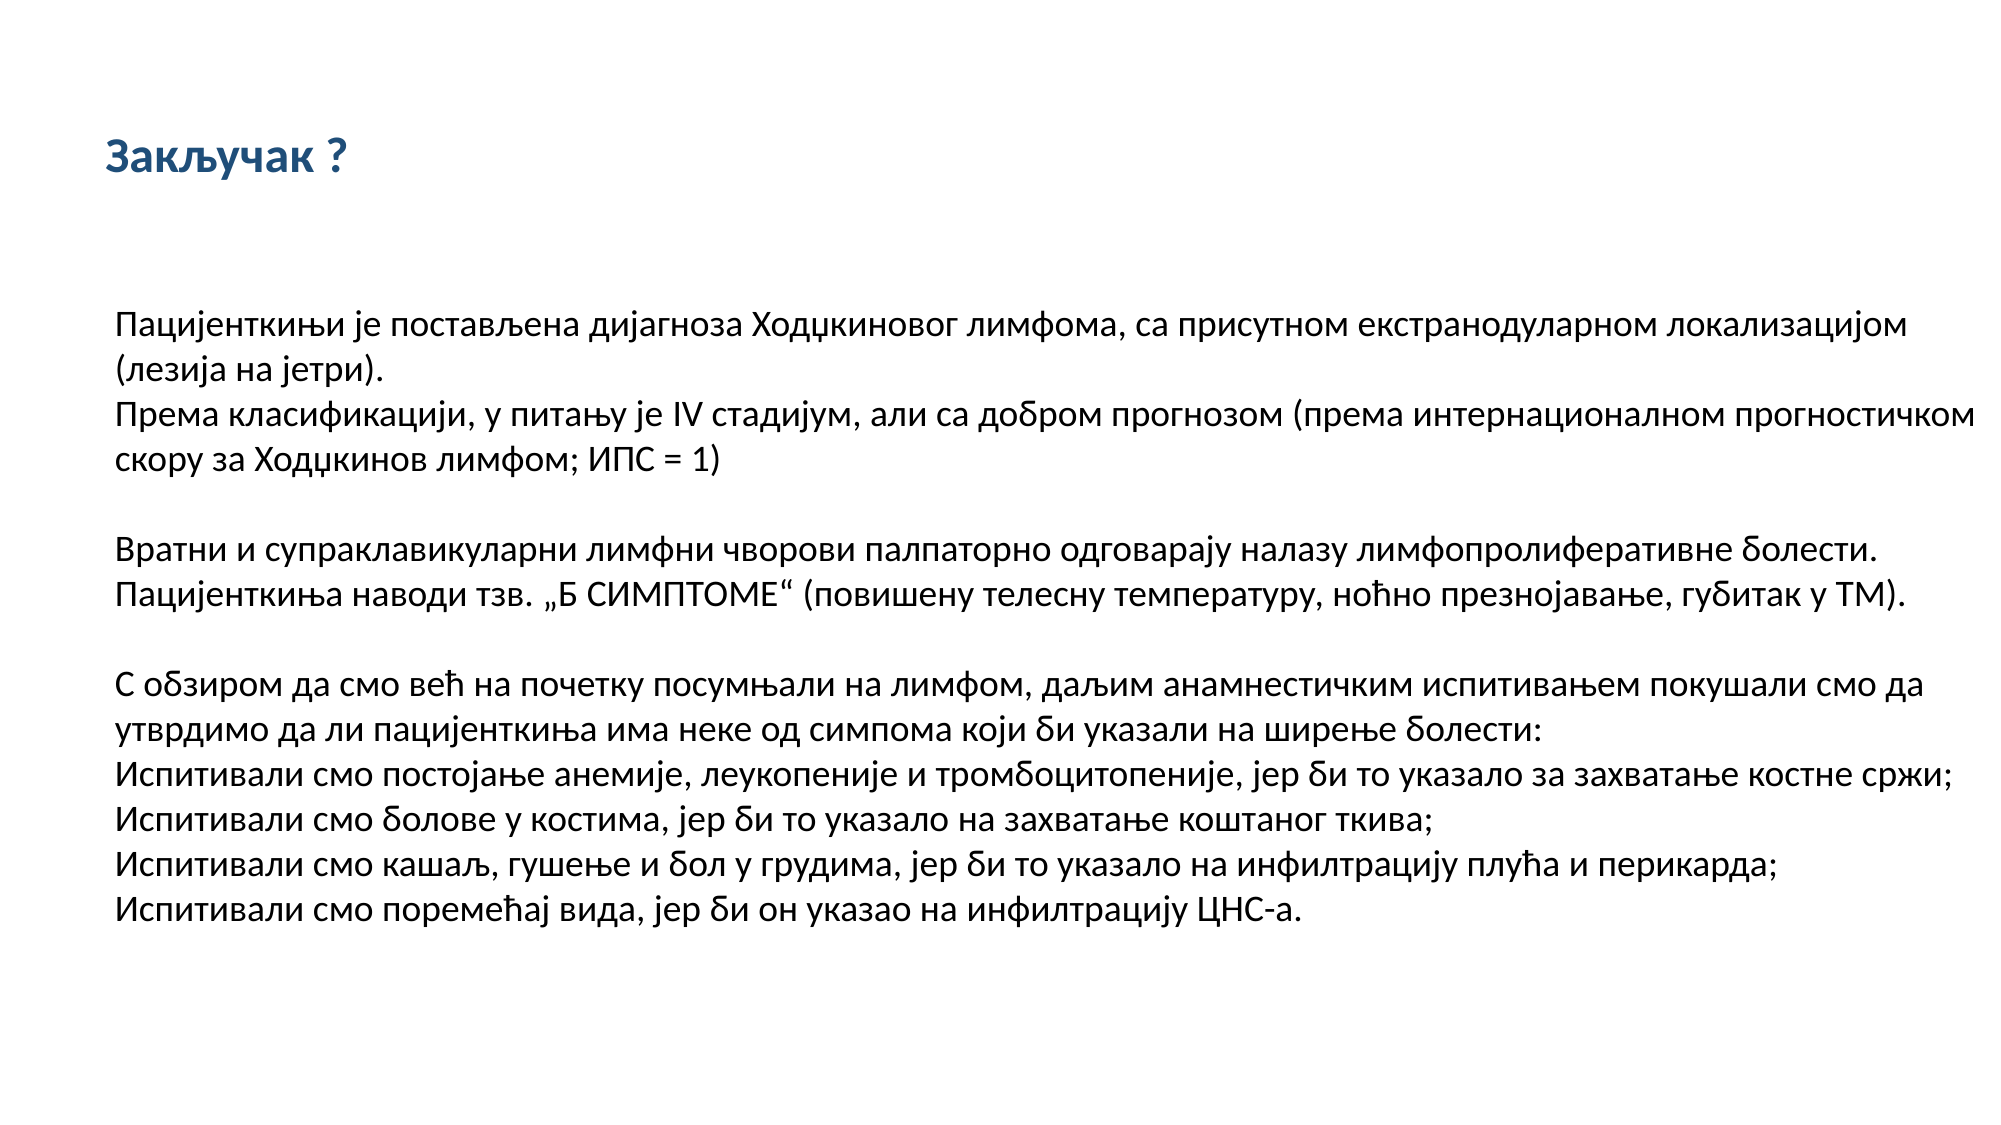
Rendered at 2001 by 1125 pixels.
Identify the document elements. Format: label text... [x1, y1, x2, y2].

text_box Закључак ? [90, 115, 364, 190]
text_box Пацијенткињи је постављена дијагноза Ходџкиновог лимфома, са присутном екстранодуларном локализацијом (лезија на јетри). Према класификацији, у питању је IV стадијум, али са добром прогнозом (према интернационалном прогностичком скору за Ходџкинов лимфом; ИПС = 1) Вратни и супраклавикуларни лимфни чворови палпаторно одговарају налазу лимфопролиферативне болести. Пацијенткиња наводи тзв. „Б СИМПТОМЕ“ (повишену телесну температуру, ноћно презнојавање, губитак у ТМ). С обзиром да смо већ на почетку посумњали на лимфом, даљим анамнестичким испитивањем покушали смо да утврдимо да ли пацијенткиња има неке од симпома који би указали на ширење болести: Испитивали смо постојање анемије, леукопеније и тромбоцитопеније, јер би то указало за захватање костне сржи; Испитивали смо болове у костима, јер би то указало на захватање коштаног ткива; Испитивали смо кашаљ, гушење и бол у грудима, јер би то указало на инфилтрацију плућа и перикарда; Испитивали смо поремећај вида, јер би он указао на инфилтрацију ЦНС-а. [100, 291, 1992, 936]
